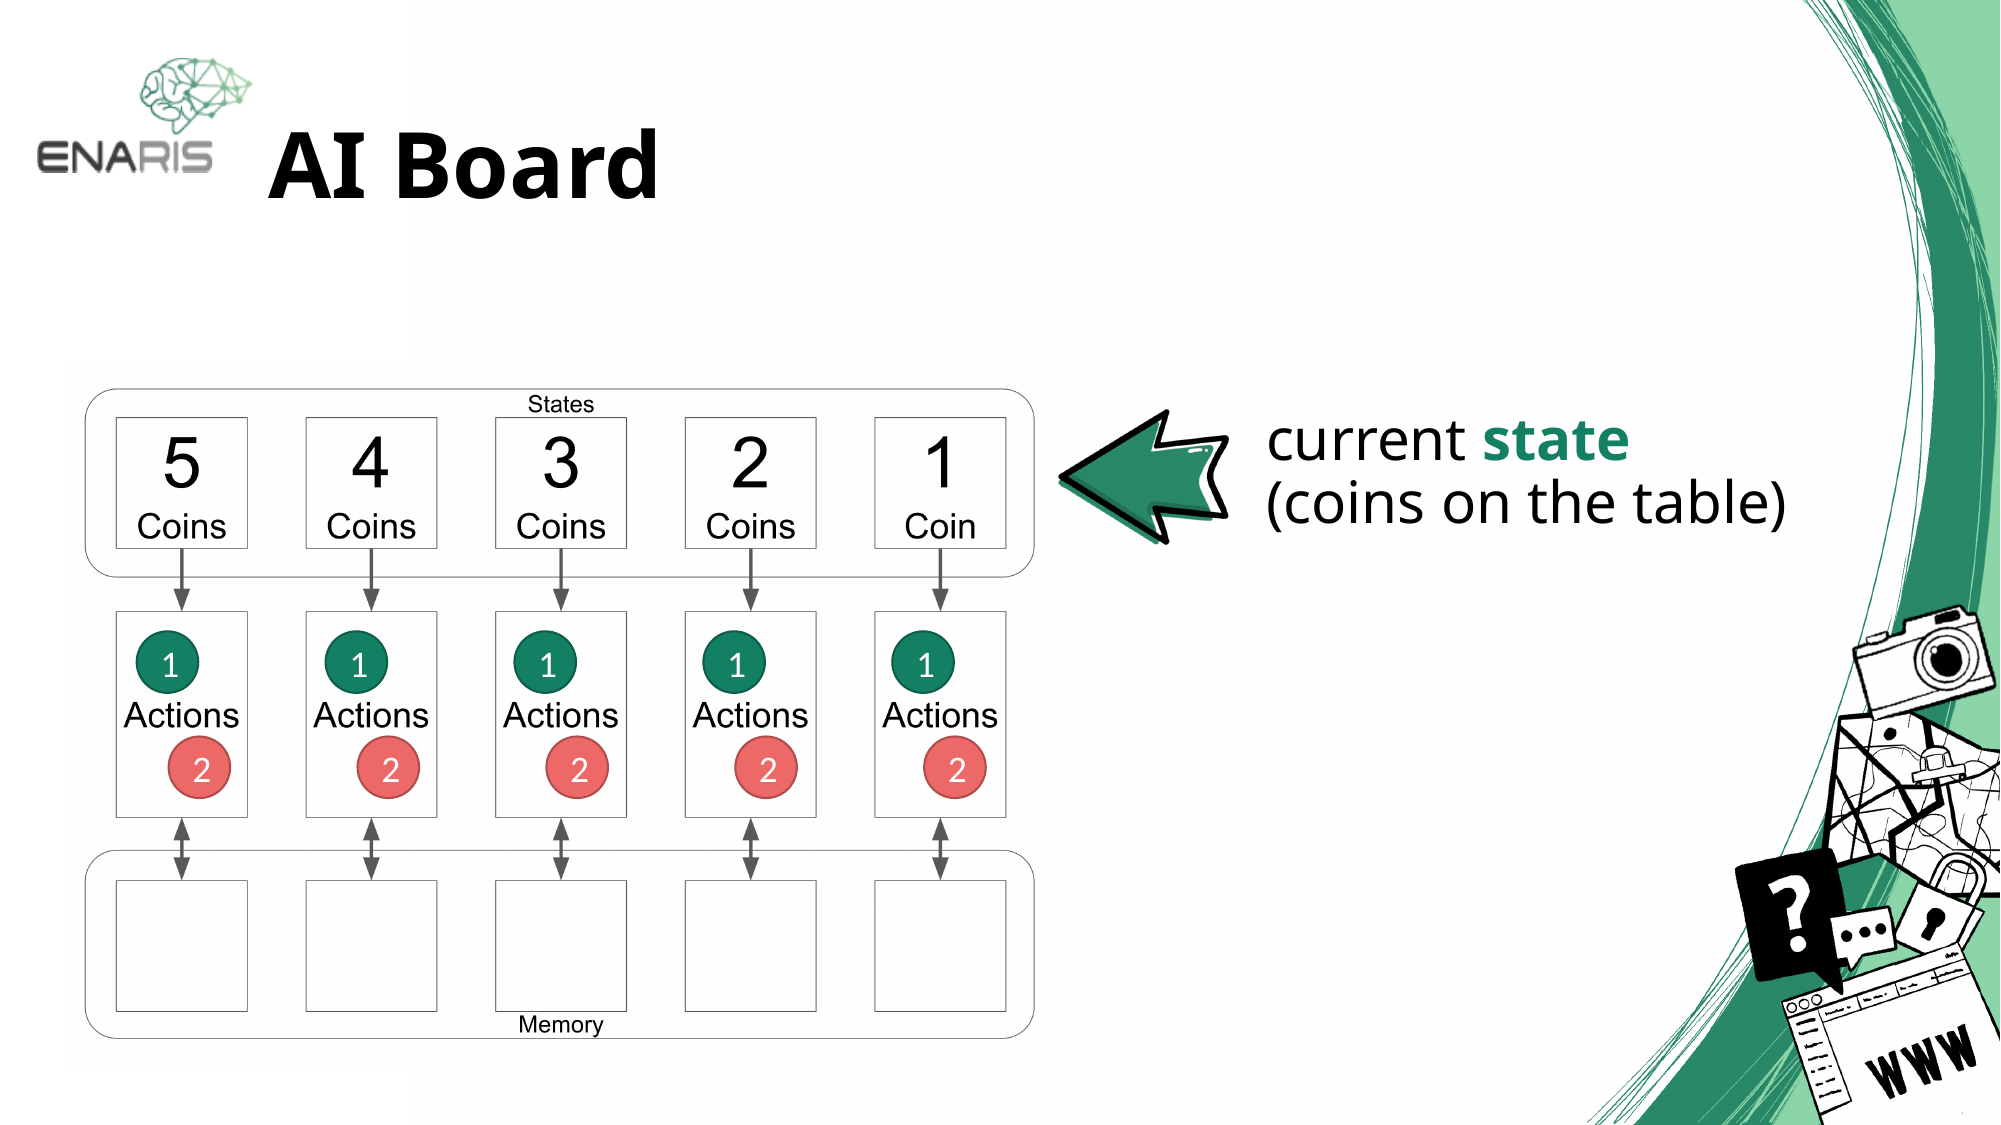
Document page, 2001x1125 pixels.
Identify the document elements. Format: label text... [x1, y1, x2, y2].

picture [37, 58, 254, 173]
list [63, 361, 1059, 1066]
title AI Board [253, 59, 1863, 278]
picture [408, 0, 2000, 1125]
text_box current state (coins on the table) [1251, 403, 1863, 550]
